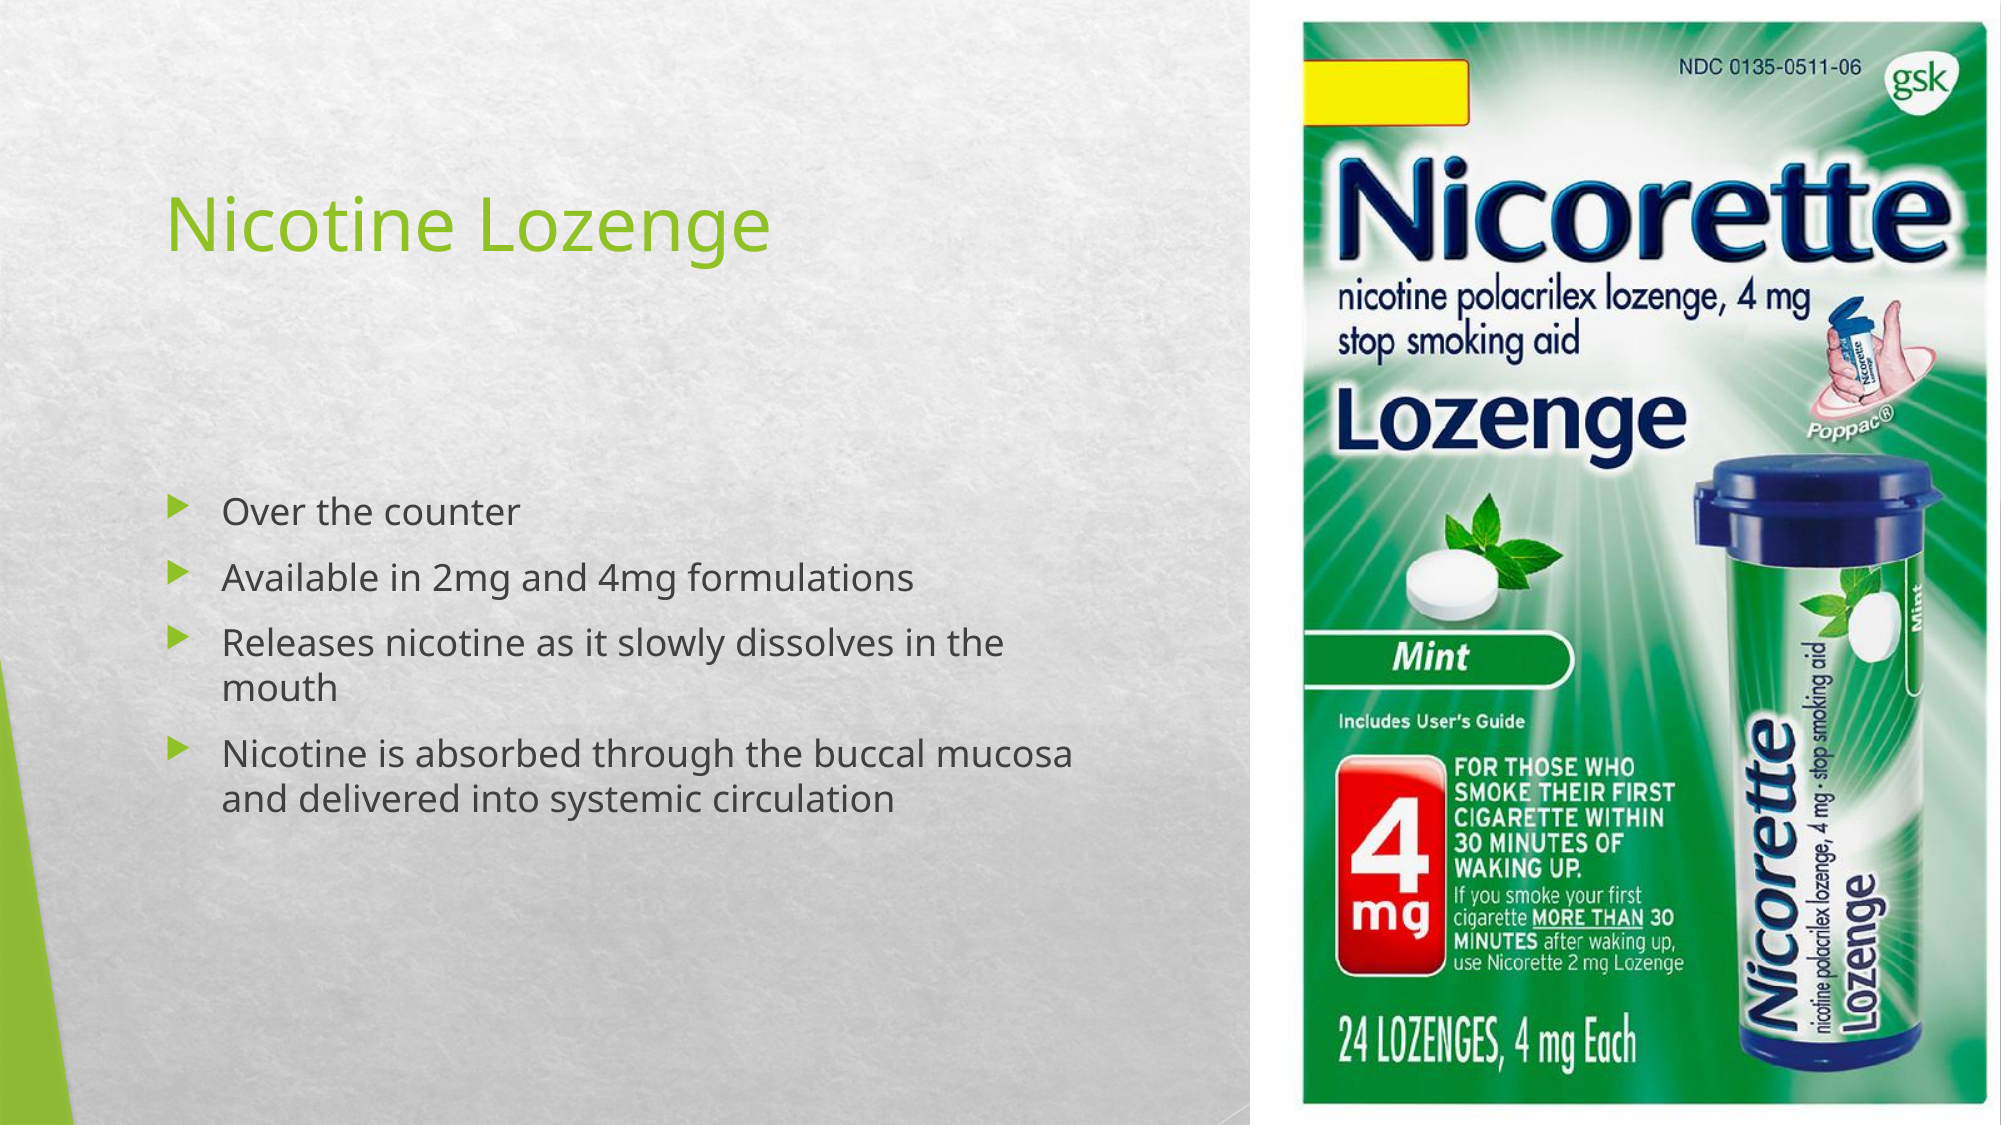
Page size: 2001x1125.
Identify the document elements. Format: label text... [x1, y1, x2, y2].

list Over the counter Available in 2mg and 4mg formulations Releases nicotine as it slowly dissolves in the mouth Nicotine is absorbed through the buccal mucosa and delivered into systemic circulation [149, 373, 1131, 935]
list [1249, 0, 2000, 1125]
title Nicotine Lozenge [149, 99, 1131, 343]
